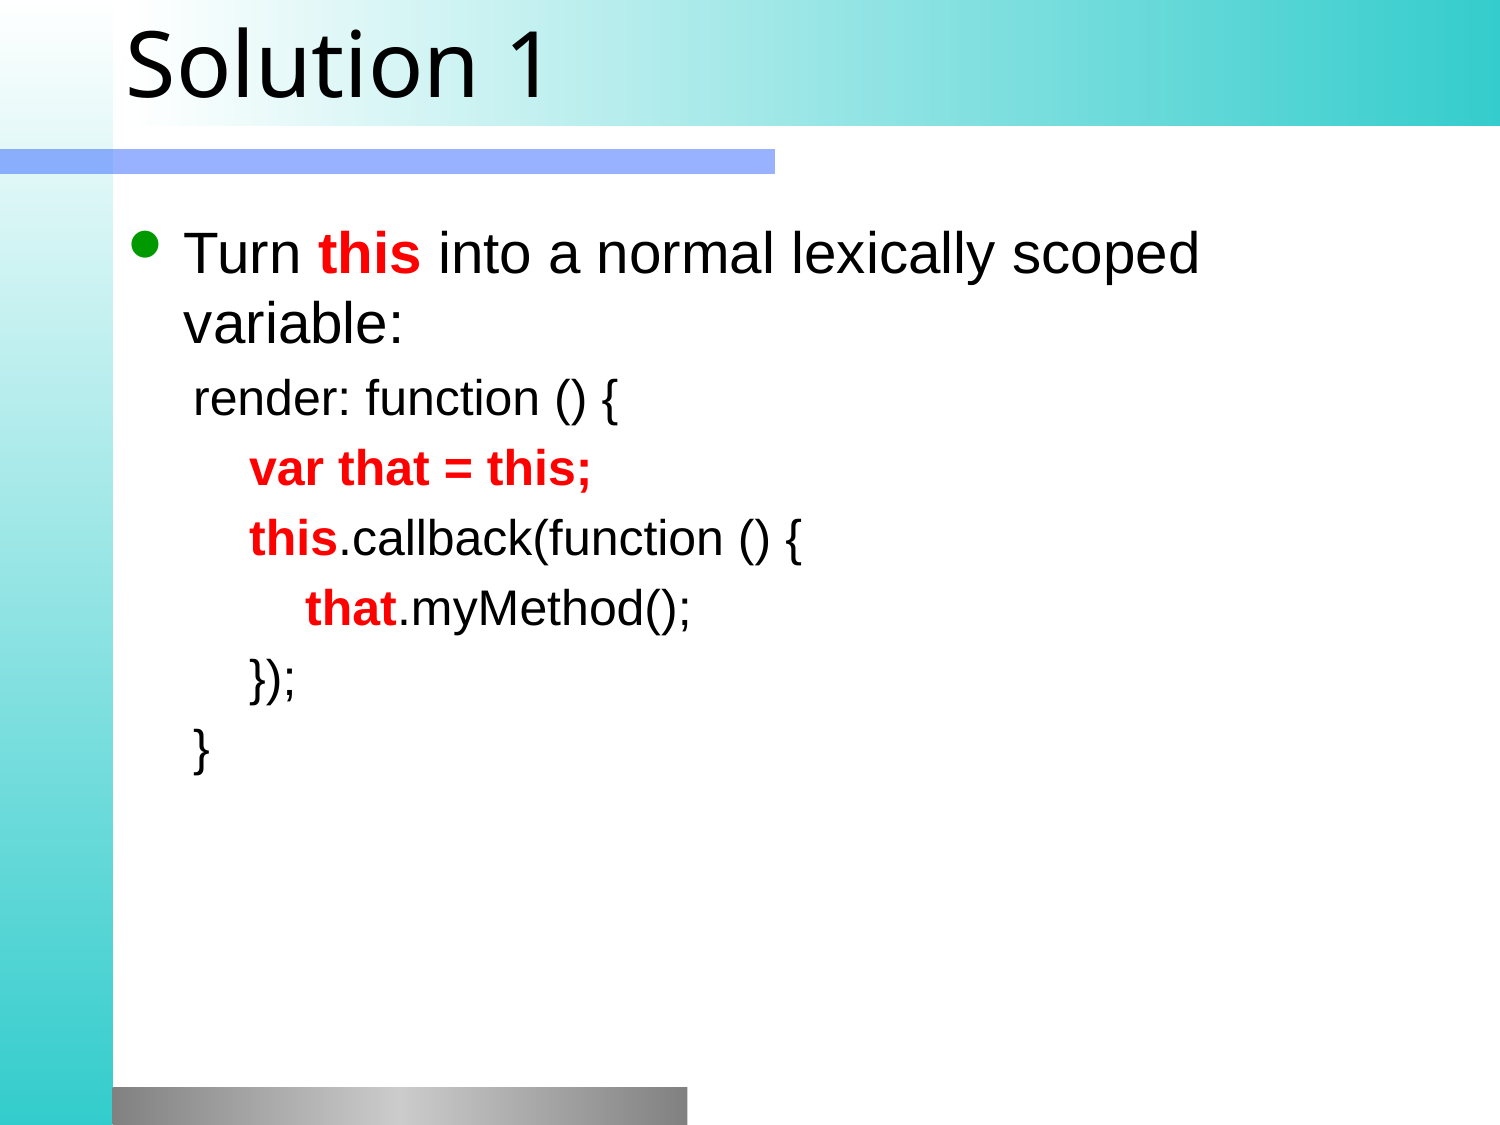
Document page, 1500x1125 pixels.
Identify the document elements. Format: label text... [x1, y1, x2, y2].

list Turn this into a normal lexically scoped variable: render: function () { var that = this; this.callback(function () { that.myMethod(); }); } [112, 207, 1388, 1073]
title Solution 1 [110, 0, 1424, 126]
